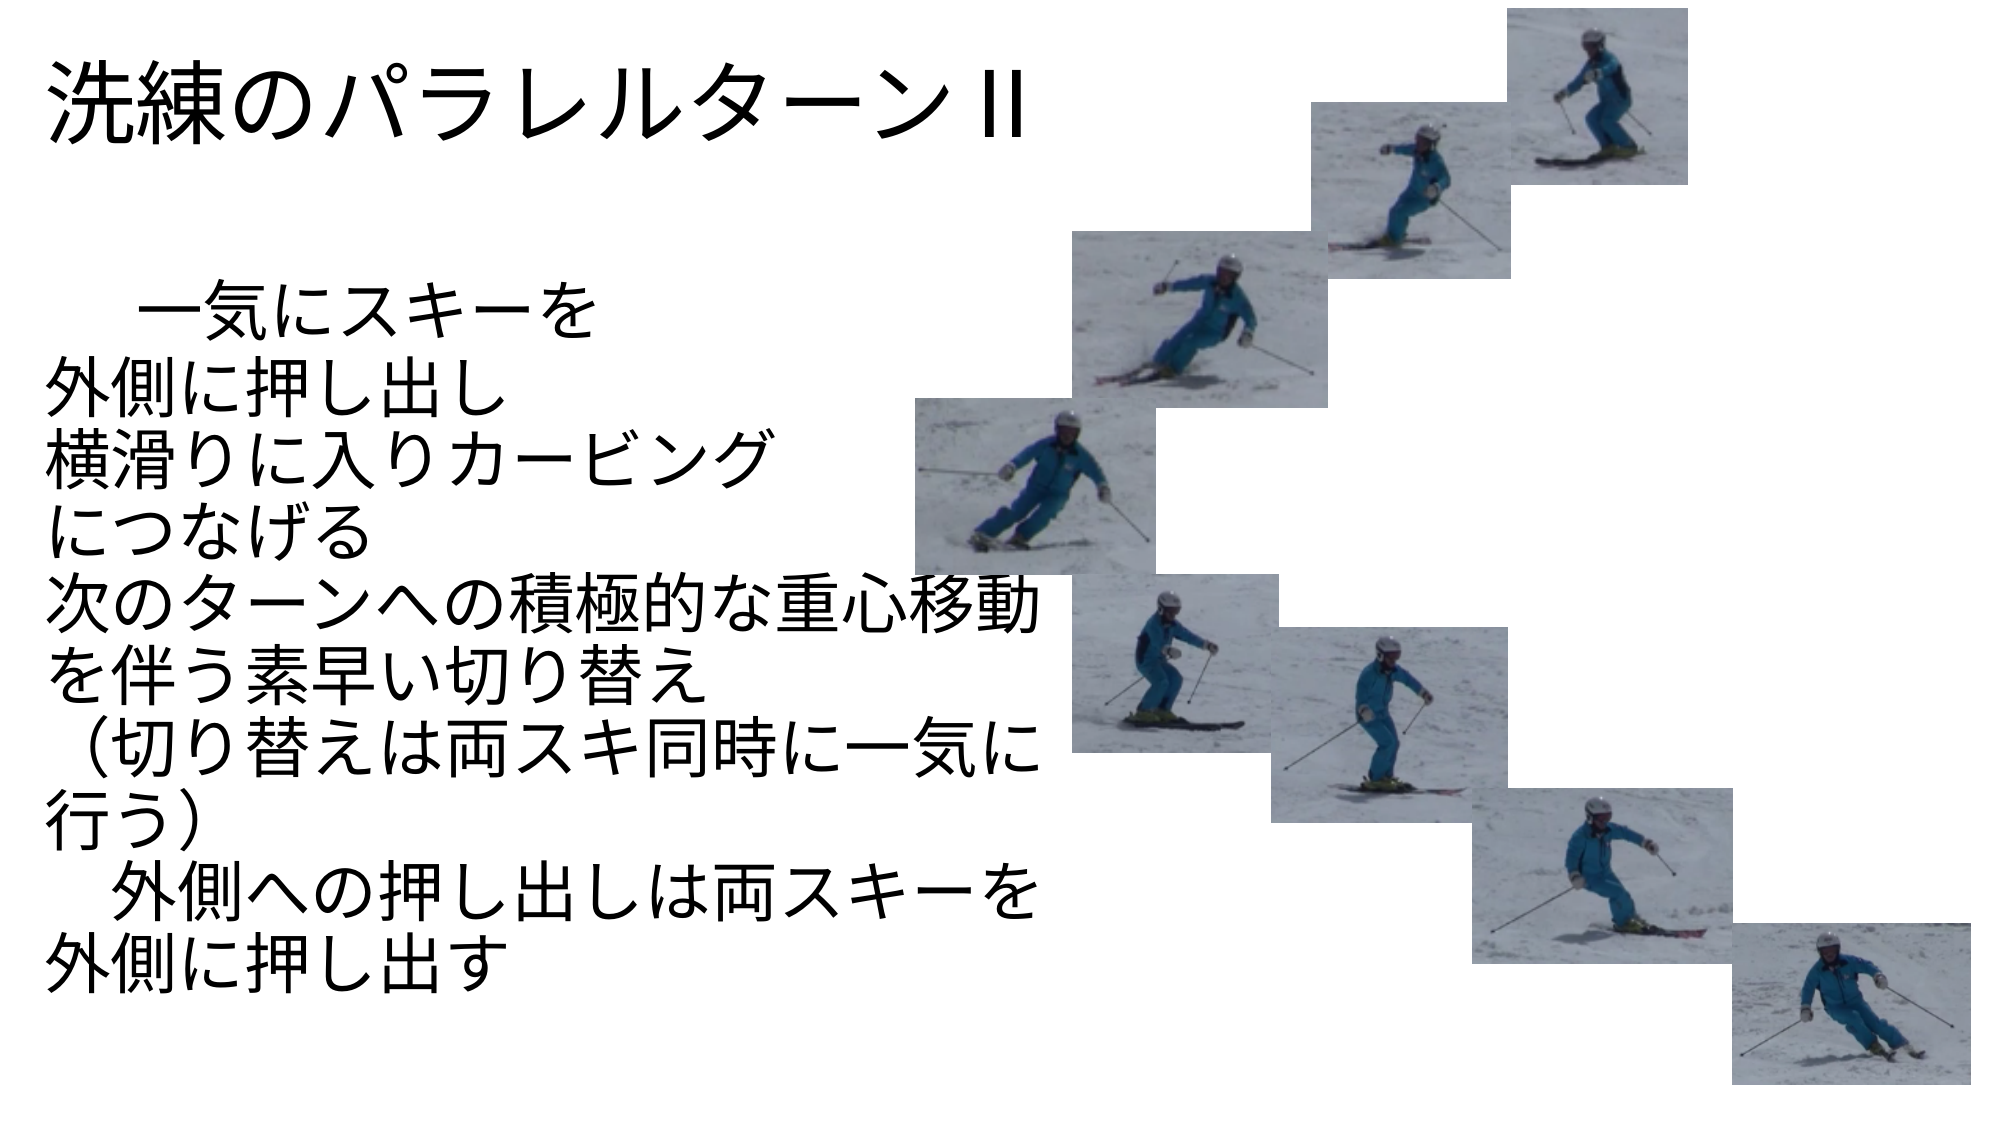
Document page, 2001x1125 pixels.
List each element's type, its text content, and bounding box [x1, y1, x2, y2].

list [1507, 8, 1688, 185]
title 洗練のパラレルターンⅡ 一気にスキーを 外側に押し出し 横滑りに入りカービング につなげる 次のターンへの積極的な重心移動を伴う素早い切り替え （切り替えは両スキ同時に一気に行う） 外側への押し出しは両スキーを外側に押し出す [29, 46, 1073, 1125]
picture [915, 102, 1971, 1085]
